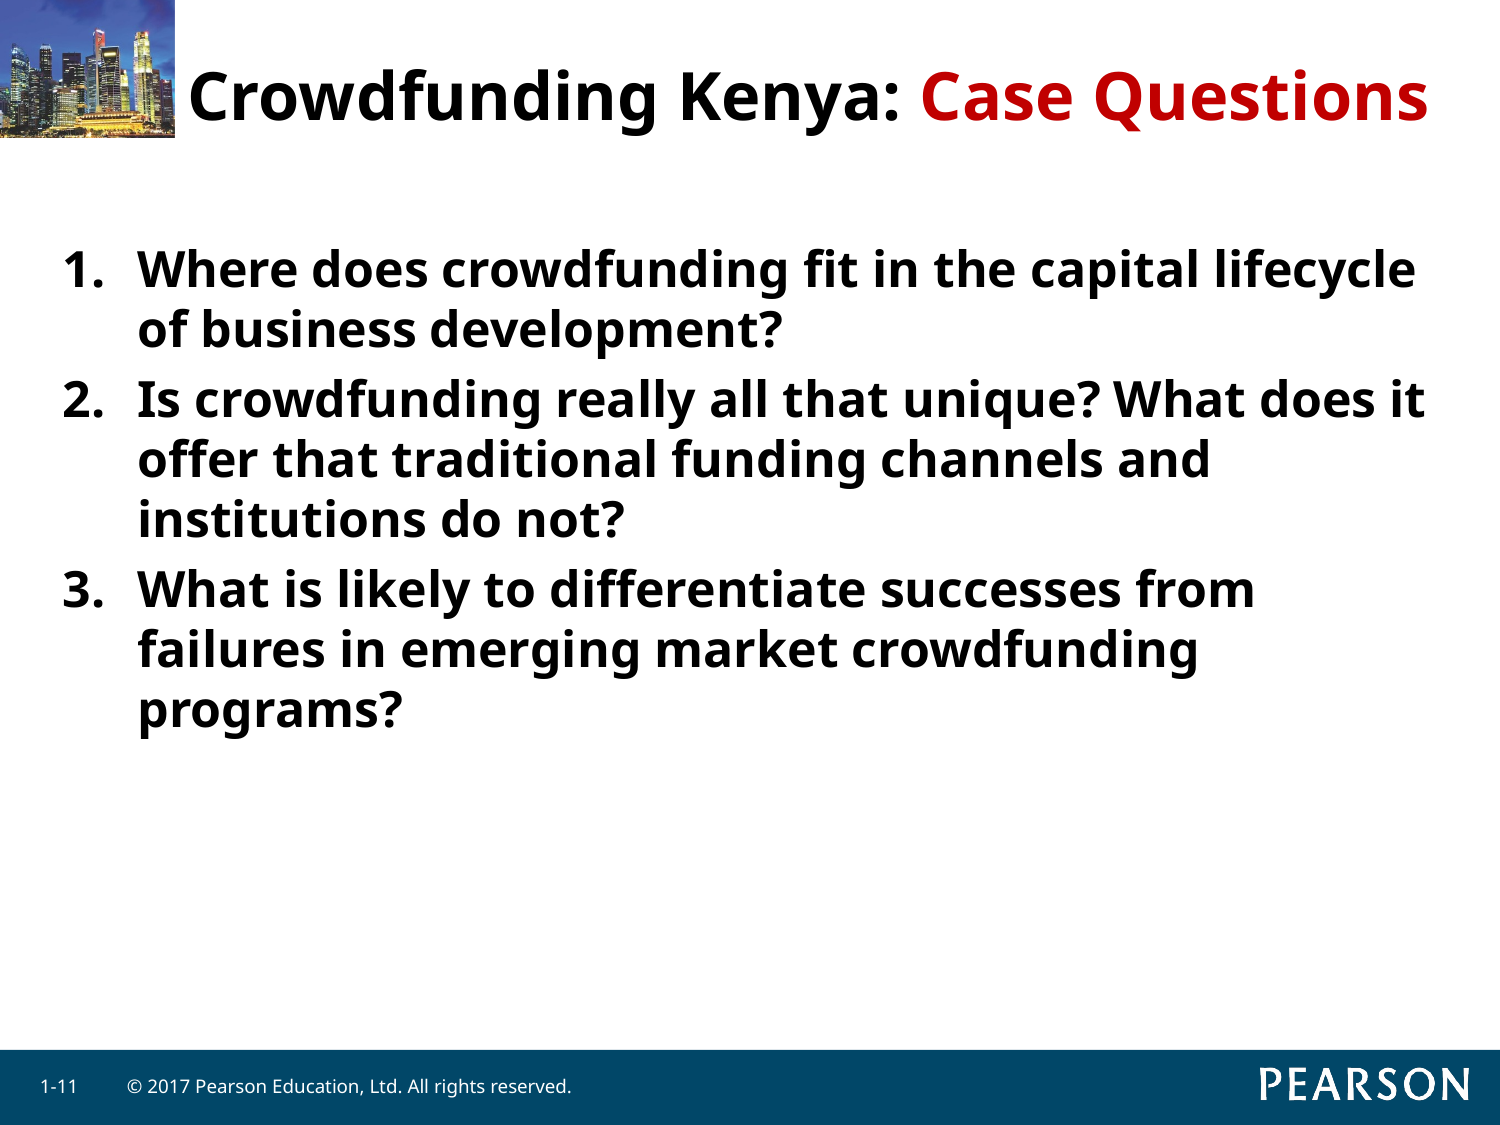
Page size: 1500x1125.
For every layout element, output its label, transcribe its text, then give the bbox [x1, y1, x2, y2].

list Where does crowdfunding fit in the capital lifecycle of business development? Is crowdfunding really all that unique? What does it offer that traditional funding channels and institutions do not? What is likely to differentiate successes from failures in emerging market crowdfunding programs? [62, 237, 1438, 1000]
picture [0, 0, 175, 138]
title Crowdfunding Kenya: Case Questions [187, 0, 1450, 188]
